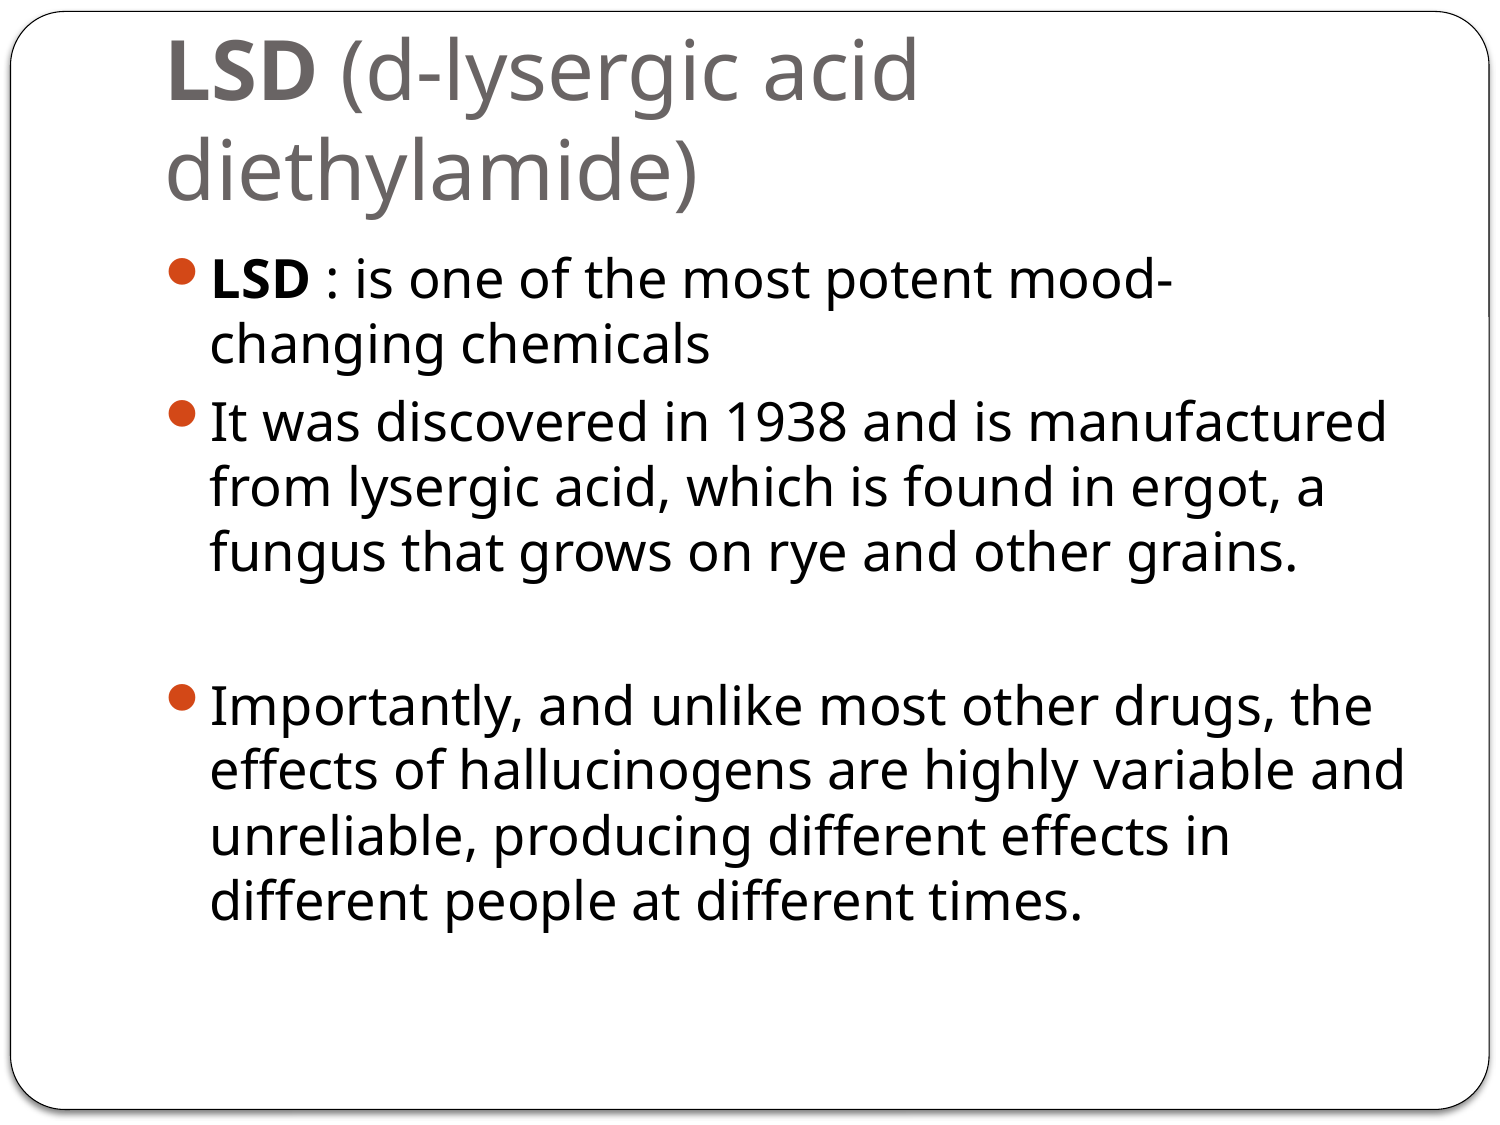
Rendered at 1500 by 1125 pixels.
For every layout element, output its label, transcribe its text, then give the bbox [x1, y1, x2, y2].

title LSD (d-lysergic acid diethylamide) [150, 45, 1425, 233]
list LSD : is one of the most potent mood-changing chemicals It was discovered in 1938 and is manufactured from lysergic acid, which is found in ergot, a fungus that grows on rye and other grains. Importantly, and unlike most other drugs, the effects of hallucinogens are highly variable and unreliable, producing different effects in different people at different times. [150, 237, 1425, 988]
